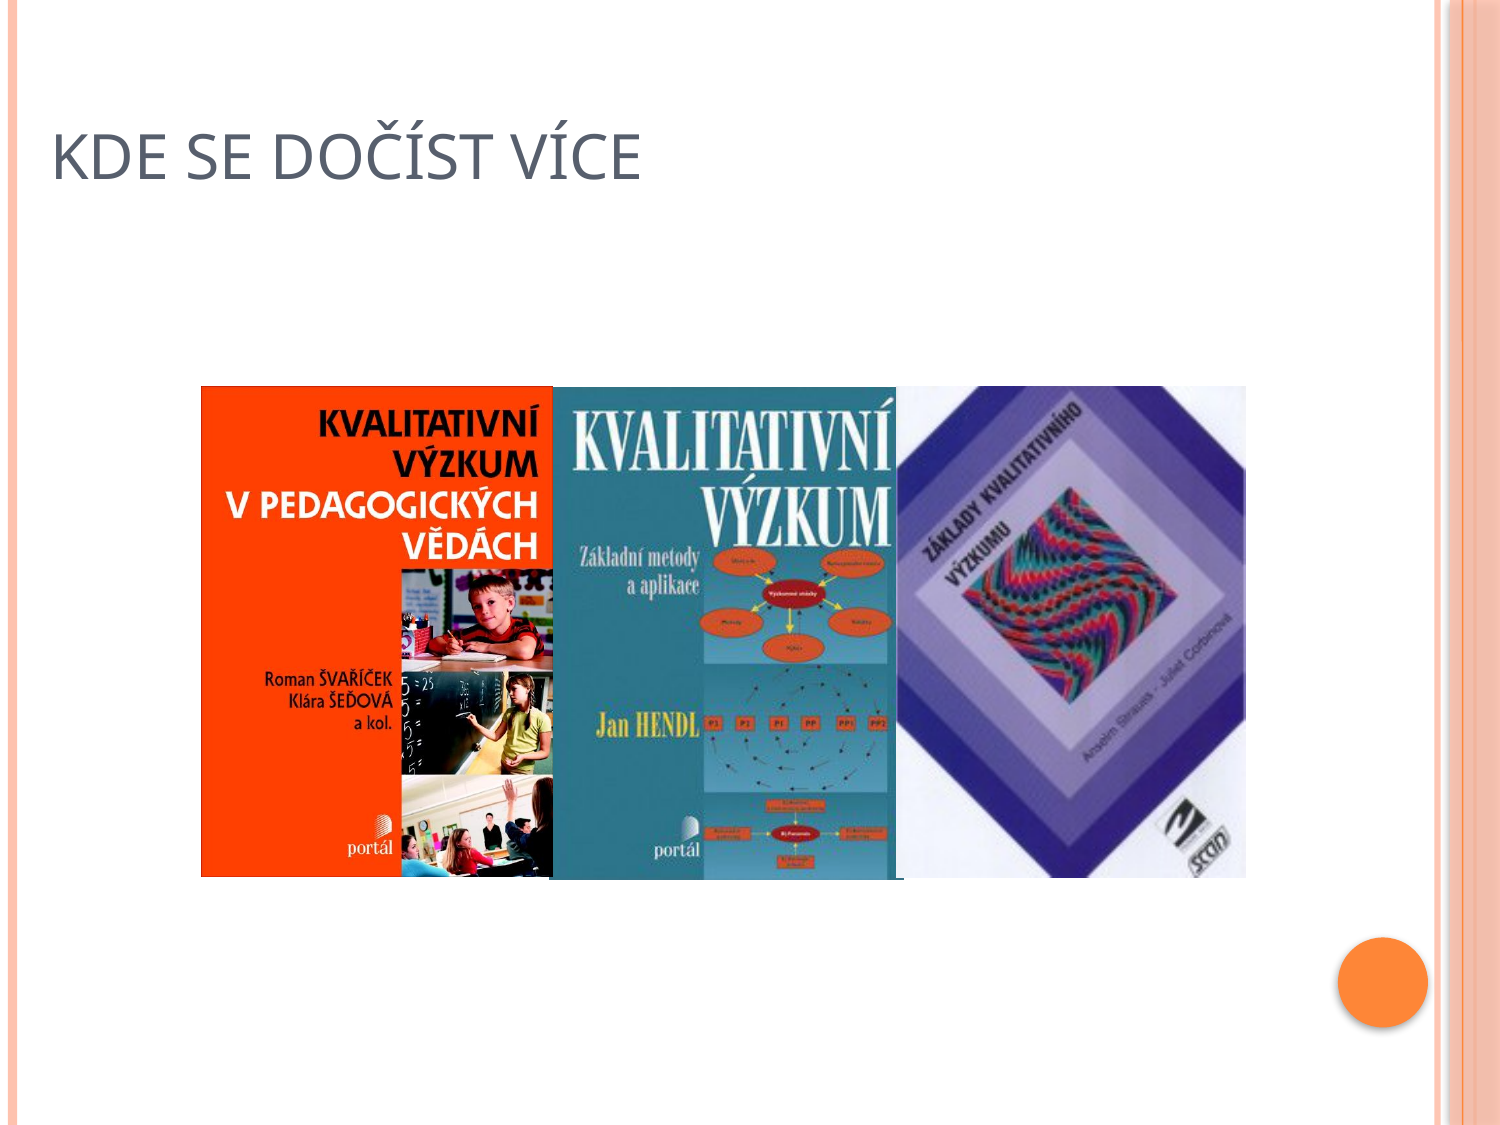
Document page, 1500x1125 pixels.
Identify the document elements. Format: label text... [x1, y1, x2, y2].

picture [200, 386, 1247, 881]
title Kde se dočíst více [35, 0, 1261, 200]
